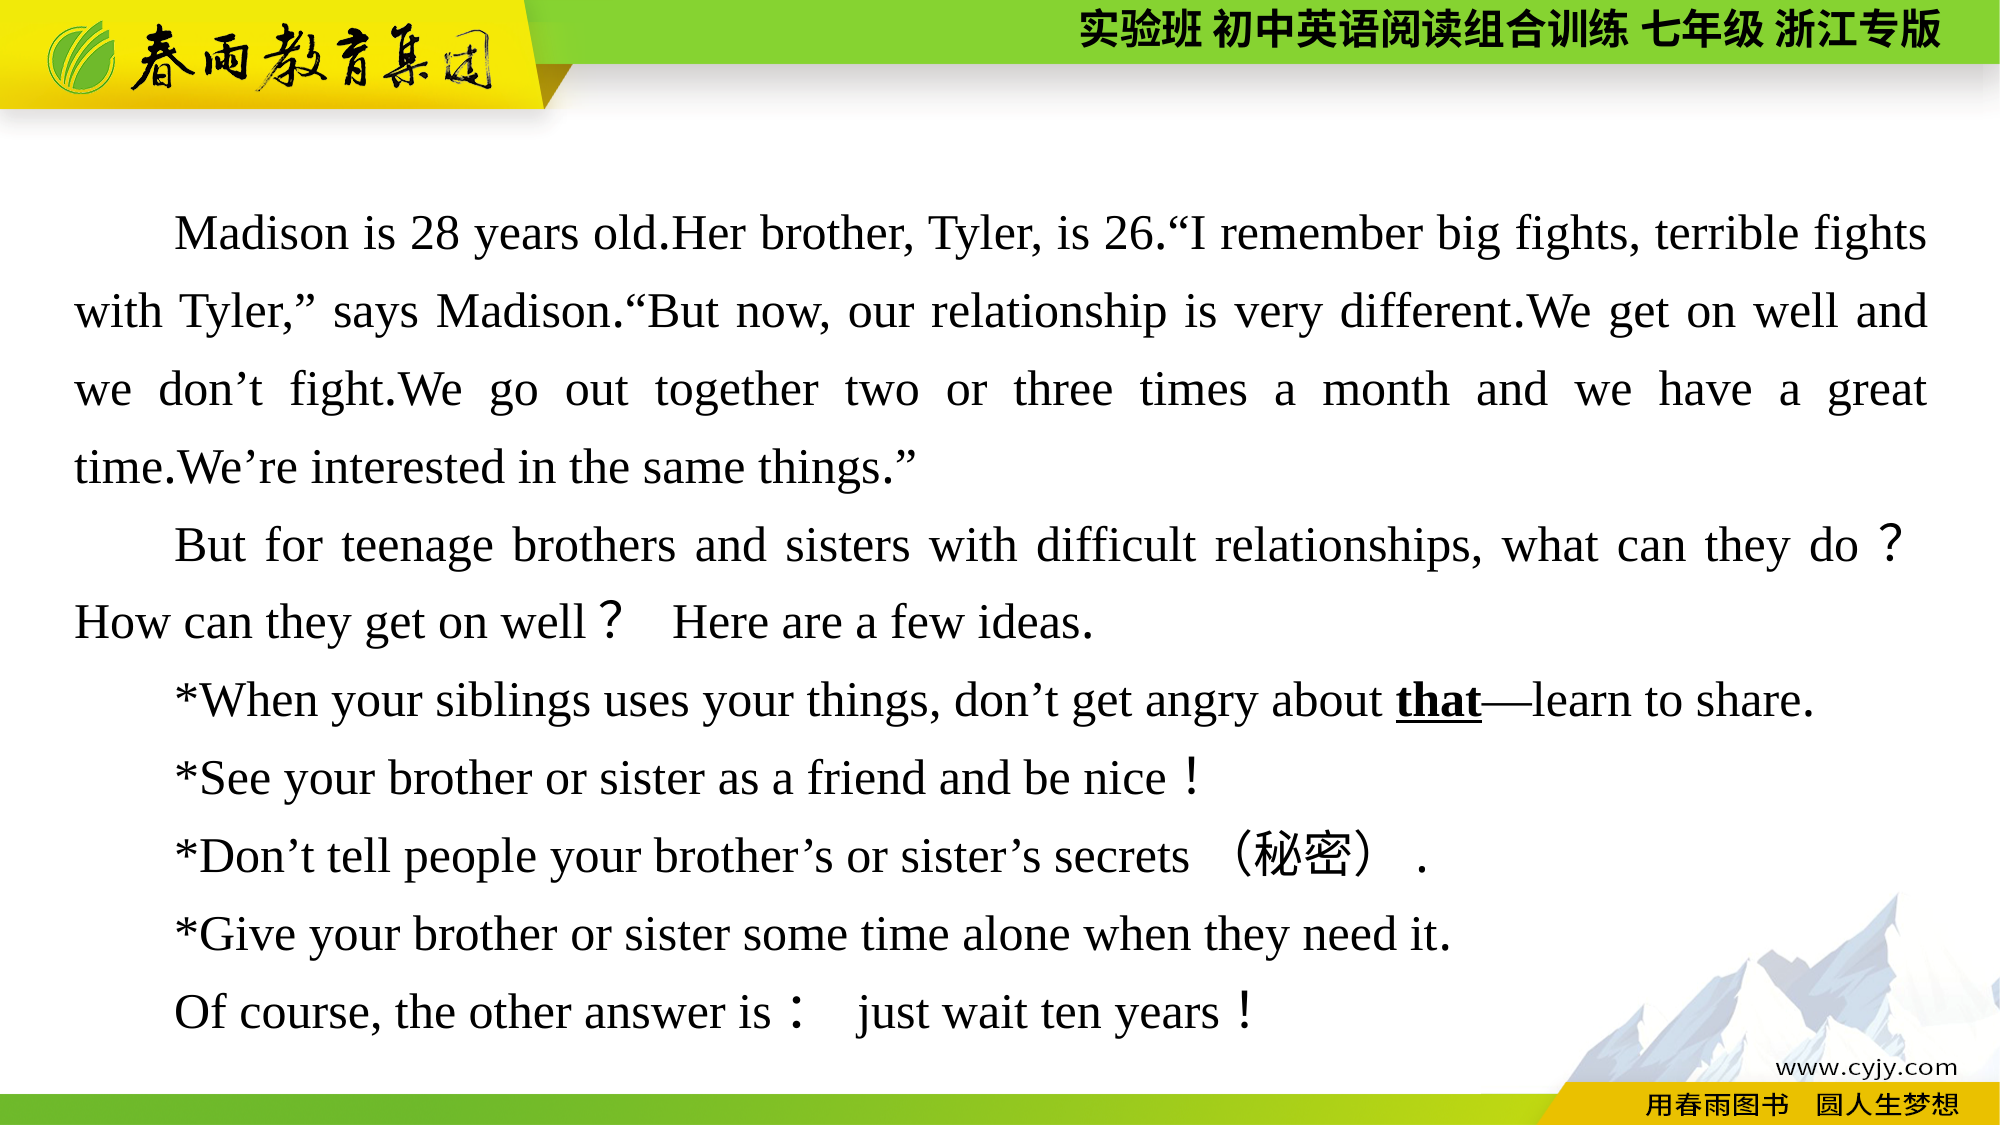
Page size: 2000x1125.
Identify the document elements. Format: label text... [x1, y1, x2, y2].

picture [0, 0, 2000, 1125]
list Madison is 28 years old.Her brother, Tyler, is 26.“I remember big fights, terrible fights with Tyler,” says Madison.“But now, our relationship is very different.We get on well and we don’t fight.We go out together two or three times a month and we have a great time.We’re interested in the same things.” But for teenage brothers and sisters with difficult relationships, what can they do？ How can they get on well？ Here are a few ideas. *When your siblings uses your things, don’t get angry about that—learn to share. *See your brother or sister as a friend and be nice！ *Don’t tell people your brother’s or sister’s secrets（秘密）. *Give your brother or sister some time alone when they need it. Of course, the other answer is： just wait ten years！ [59, 173, 1944, 1047]
